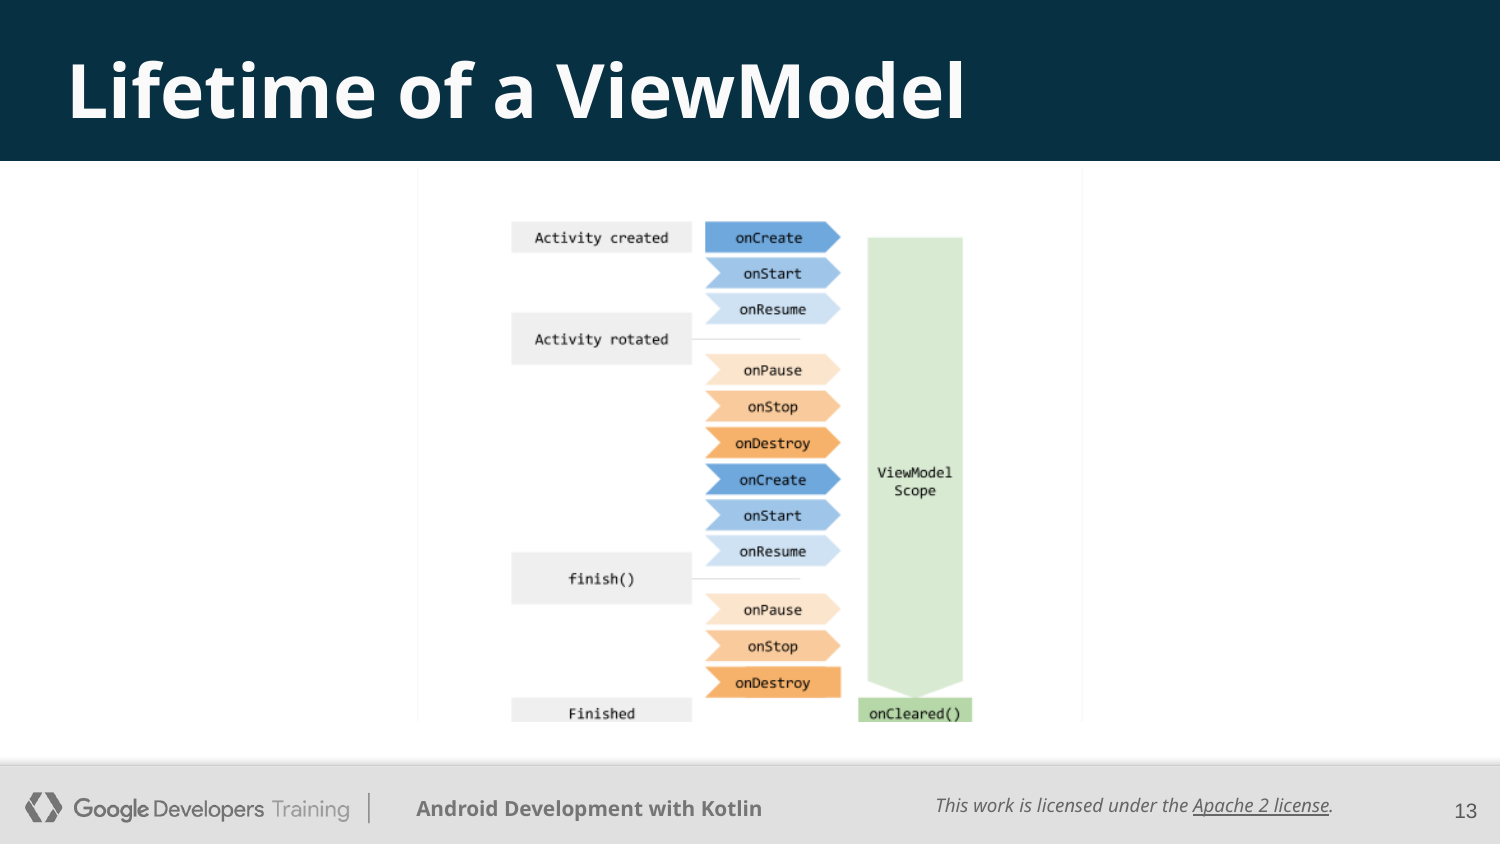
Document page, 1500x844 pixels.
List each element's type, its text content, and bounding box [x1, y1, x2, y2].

title Lifetime of a ViewModel [51, 28, 1449, 122]
picture [0, 161, 1500, 844]
slide_number ‹#› [1402, 777, 1493, 842]
